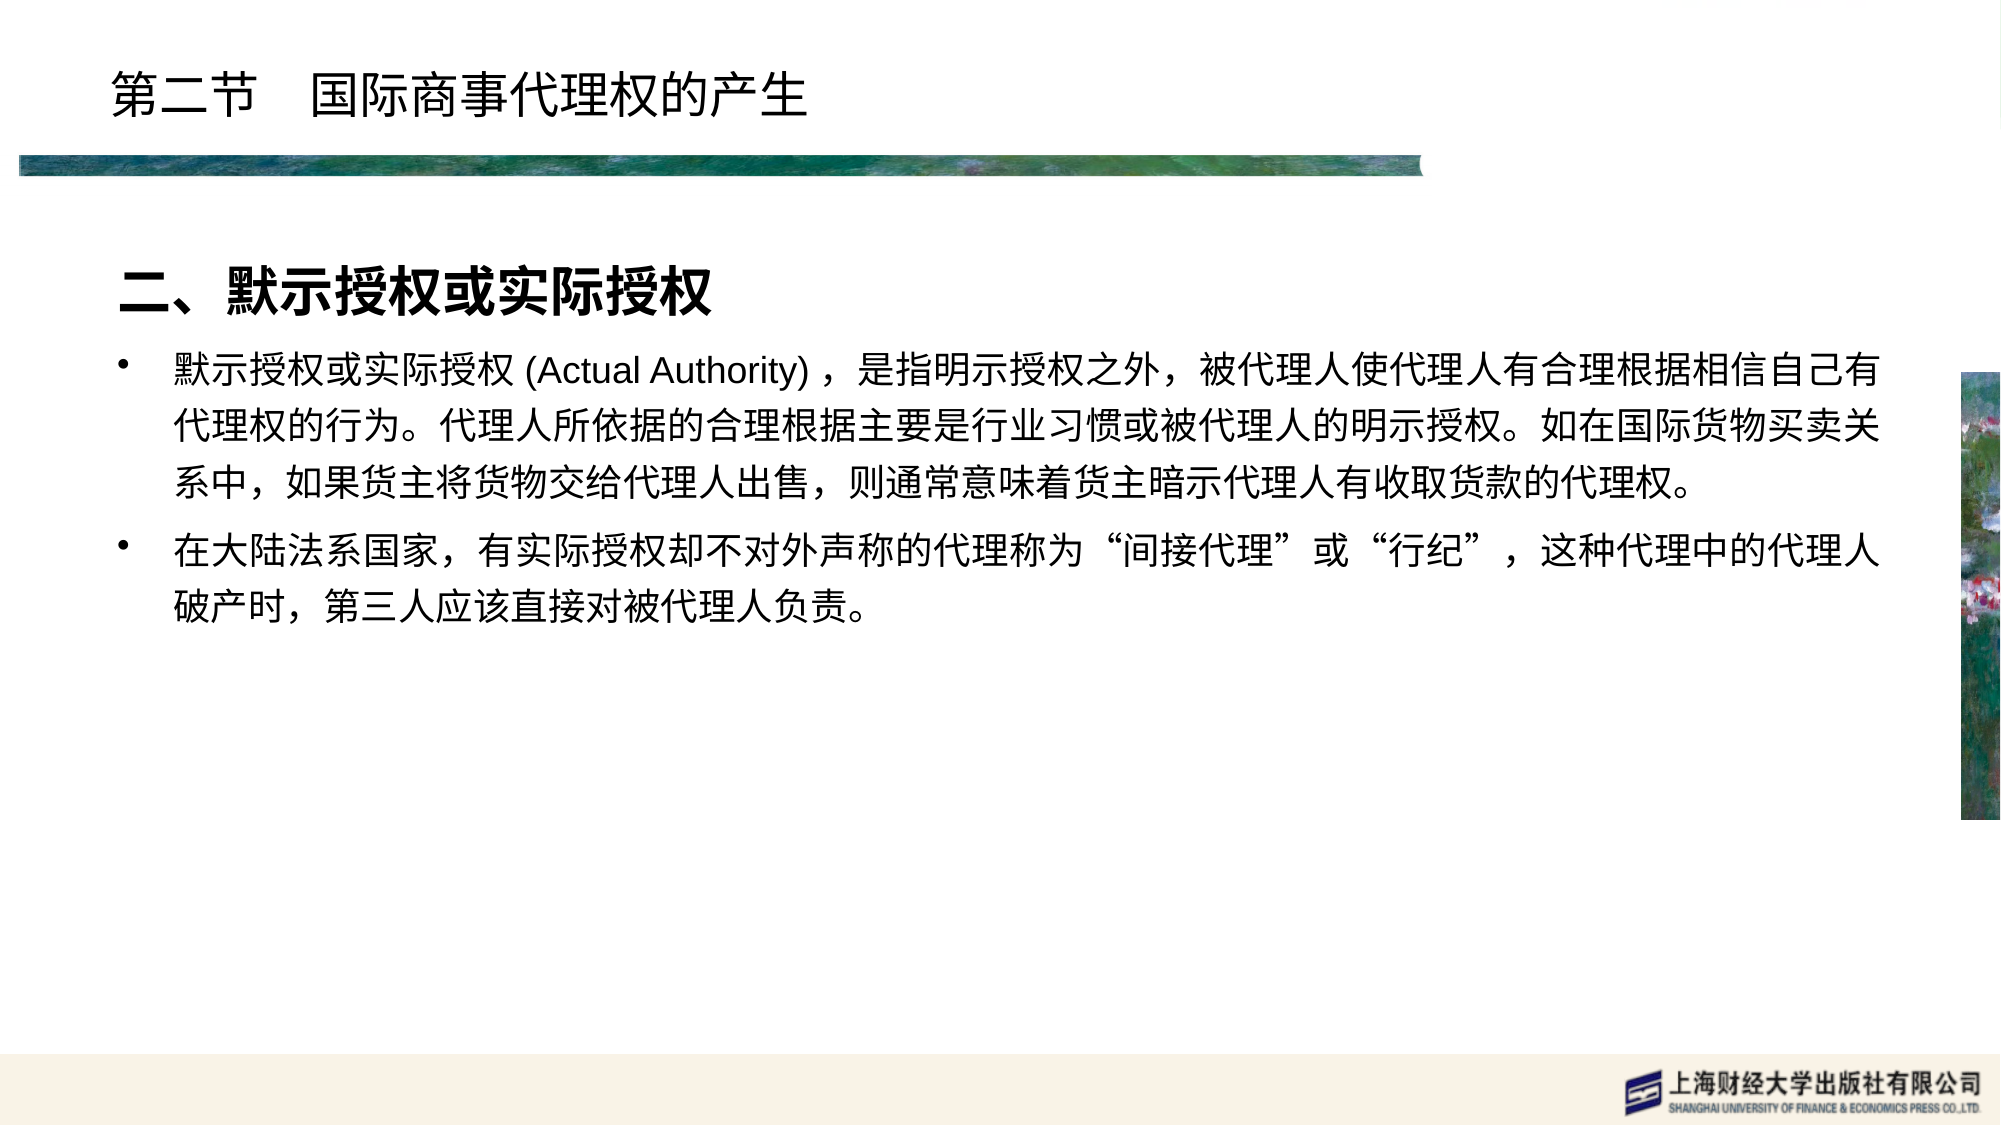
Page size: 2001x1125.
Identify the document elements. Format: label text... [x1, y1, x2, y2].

list 二、默示授权或实际授权 默示授权或实际授权(Actual Authority)，是指明示授权之外，被代理人使代理人有合理根据相信自己有代理权的行为。代理人所依据的合理根据主要是行业习惯或被代理人的明示授权。如在国际货物买卖关系中，如果货主将货物交给代理人出售，则通常意味着货主暗示代理人有收取货款的代理权。 在大陆法系国家，有实际授权却不对外声称的代理称为“间接代理”或“行纪”，这种代理中的代理人破产时，第三人应该直接对被代理人负责。 [102, 233, 1898, 1032]
picture [0, 0, 2001, 1125]
title 第二节 国际商事代理权的产生 [94, 42, 1451, 146]
